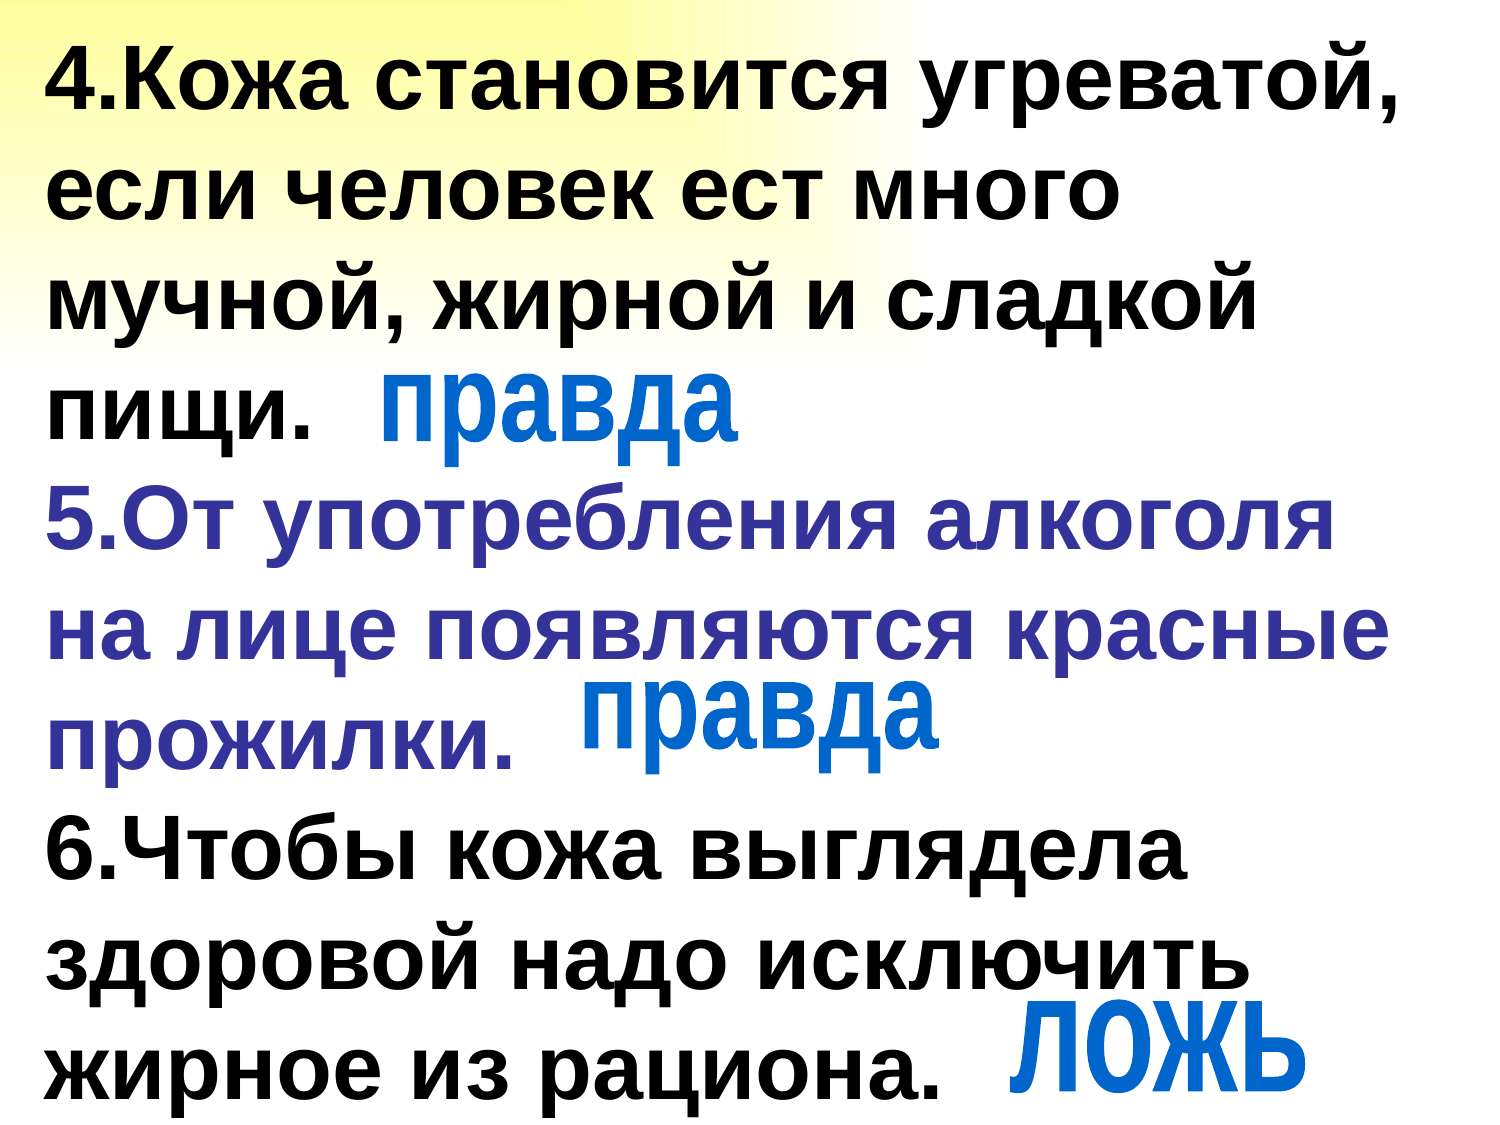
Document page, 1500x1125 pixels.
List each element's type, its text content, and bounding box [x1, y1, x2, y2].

text_box 4.Кожа становится угреватой, если человек ест много мучной, жирной и сладкой пищи. 5.От употребления алкоголя на лице появляются красные прожилки. 6.Чтобы кожа выглядела здоровой надо исключить жирное из рациона. [29, 10, 1483, 1125]
